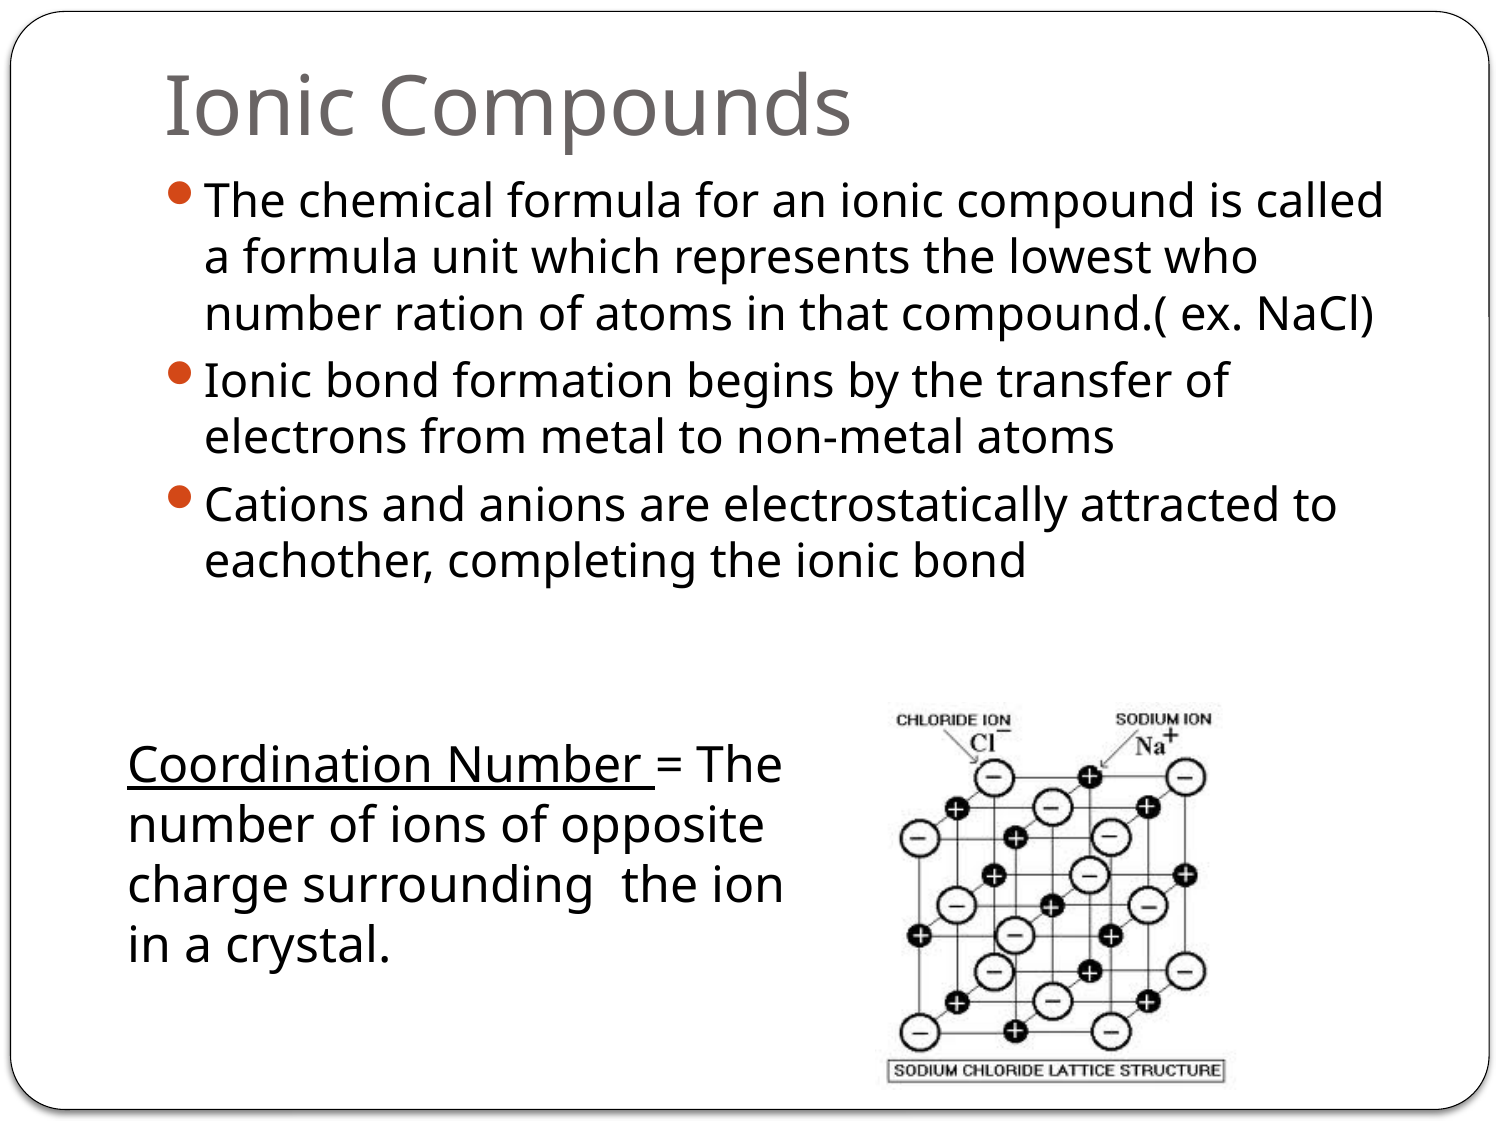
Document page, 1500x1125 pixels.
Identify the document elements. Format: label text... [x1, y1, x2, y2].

list The chemical formula for an ionic compound is called a formula unit which represents the lowest who number ration of atoms in that compound.( ex. NaCl) Ionic bond formation begins by the transfer of electrons from metal to non-metal atoms Cations and anions are electrostatically attracted to eachother, completing the ionic bond [150, 162, 1425, 638]
title Ionic Compounds [150, 45, 1425, 162]
picture [874, 702, 1238, 1091]
text_box Coordination Number = The number of ions of opposite charge surrounding the ion in a crystal. [112, 724, 802, 980]
